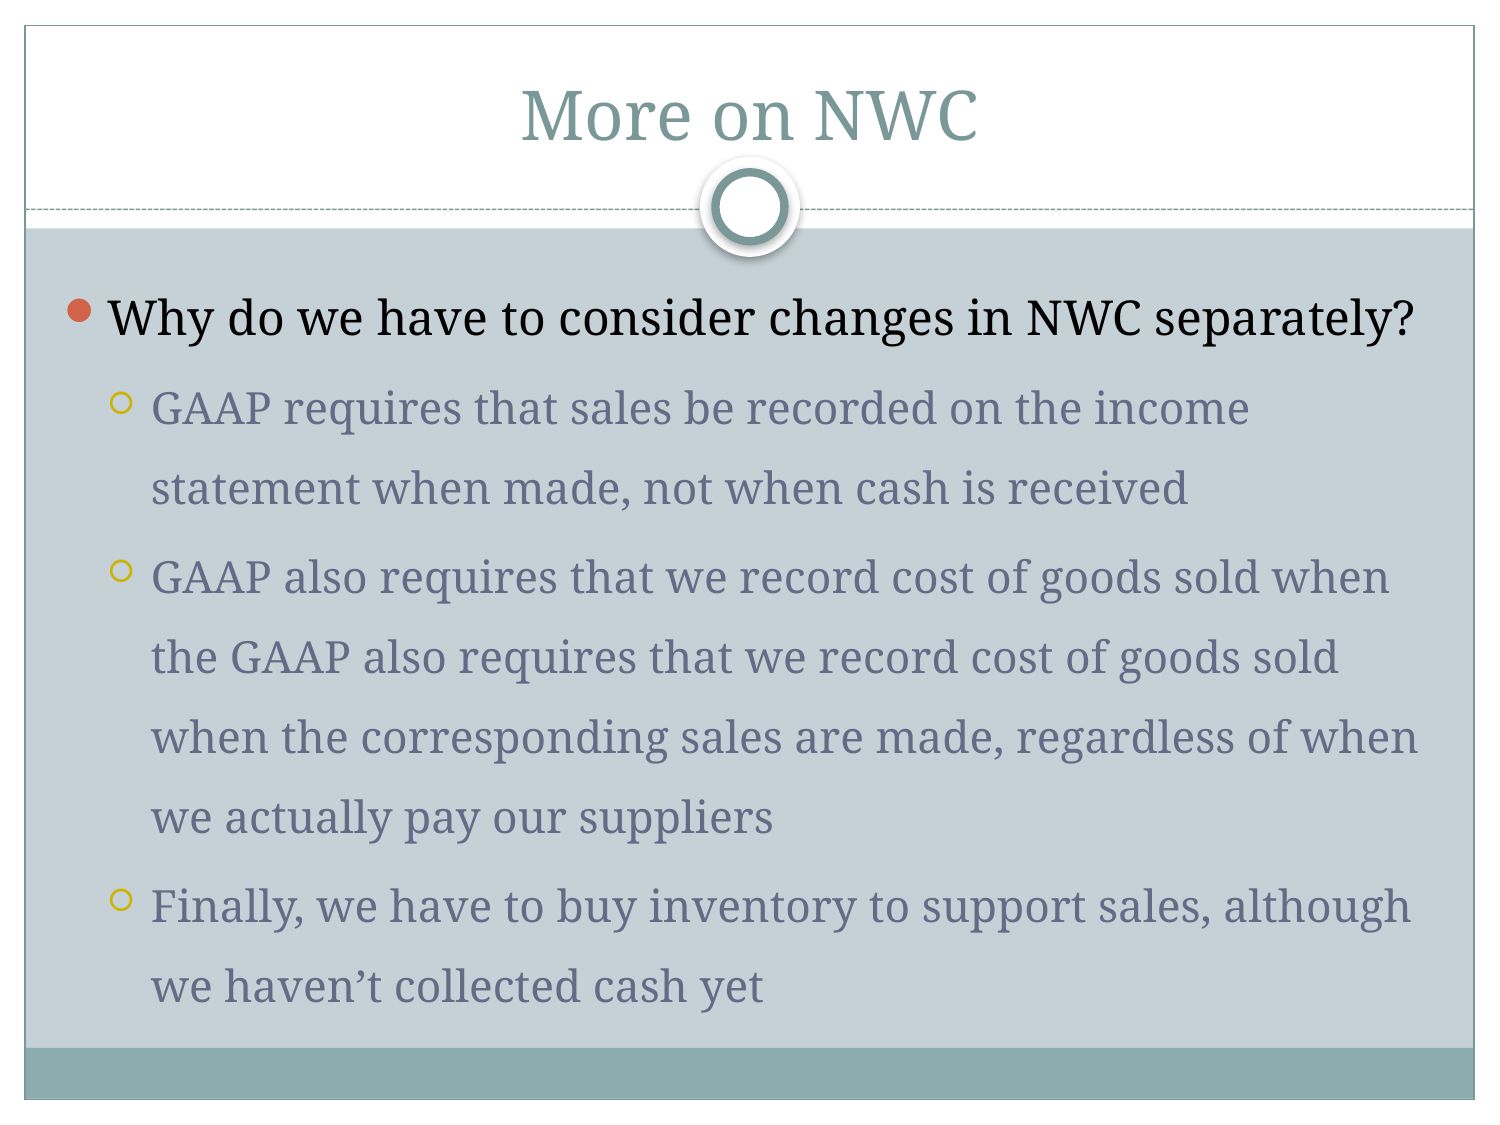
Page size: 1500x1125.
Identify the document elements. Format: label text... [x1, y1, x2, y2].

title More on NWC [49, 37, 1450, 162]
list Why do we have to consider changes in NWC separately? GAAP requires that sales be recorded on the income statement when made, not when cash is received GAAP also requires that we record cost of goods sold when the GAAP also requires that we record cost of goods sold when the corresponding sales are made, regardless of when we actually pay our suppliers Finally, we have to buy inventory to support sales, although we haven’t collected cash yet [49, 250, 1445, 1038]
